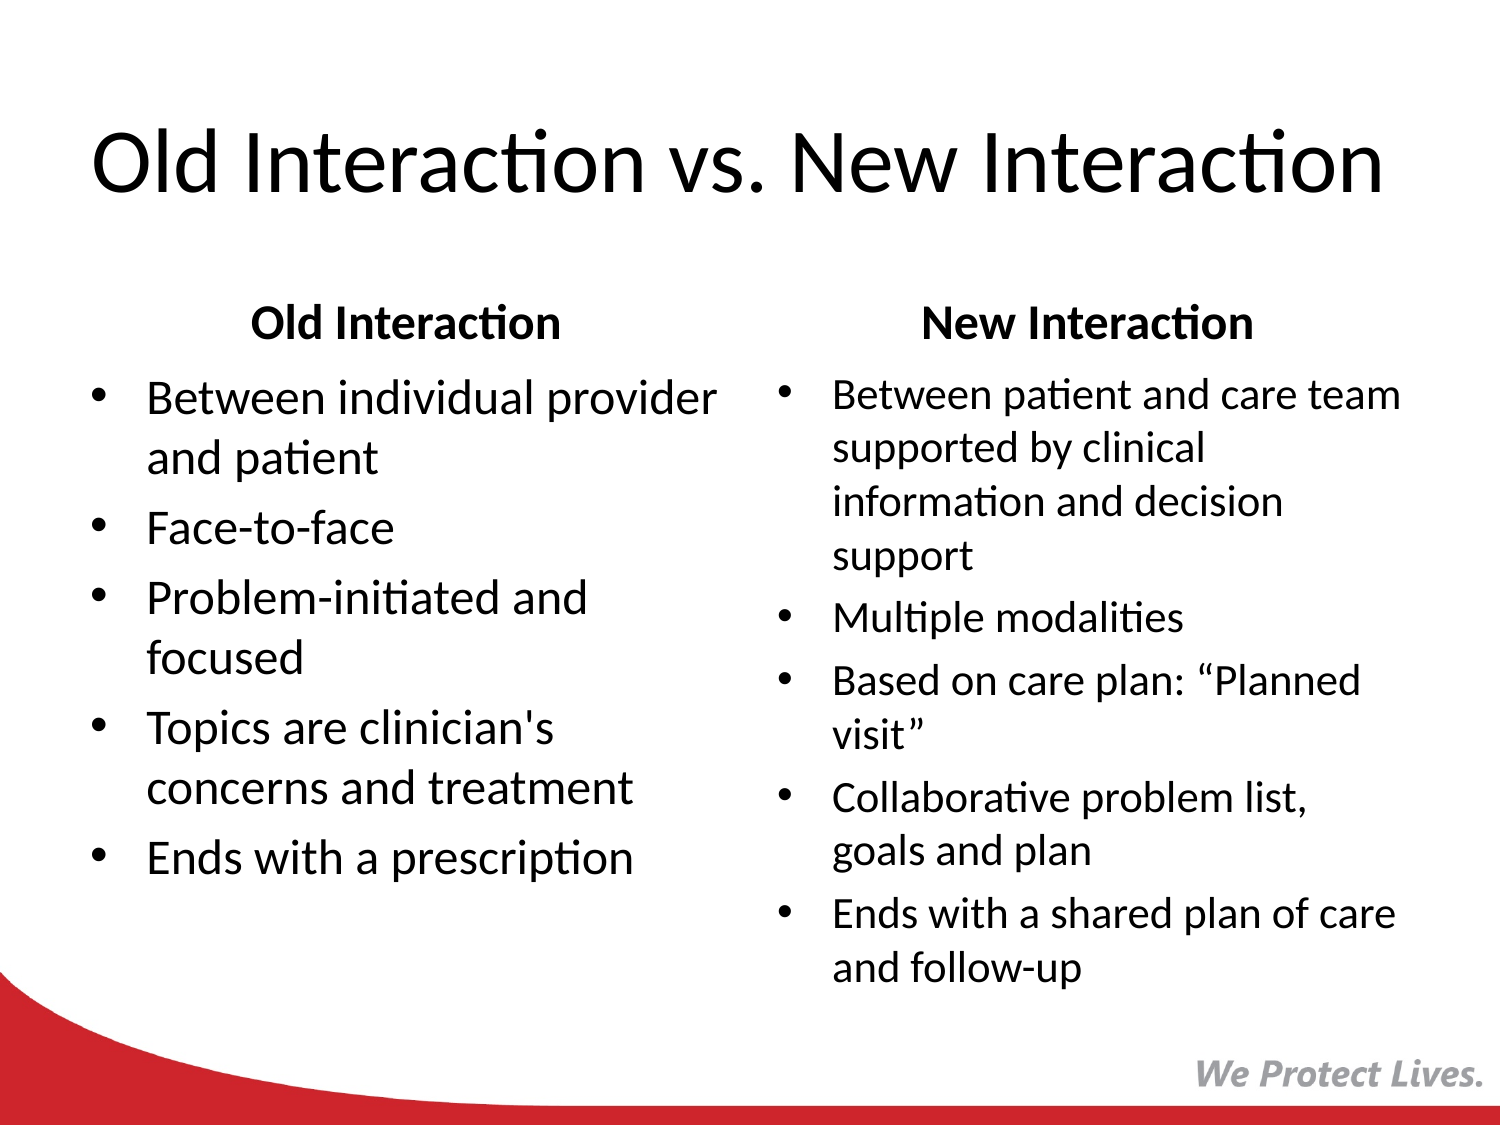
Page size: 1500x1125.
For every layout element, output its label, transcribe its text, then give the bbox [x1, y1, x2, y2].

list Between patient and care team supported by clinical information and decision support Multiple modalities Based on care plan: “Planned visit” Collaborative problem list, goals and plan Ends with a shared plan of care and follow-up [761, 356, 1425, 1005]
list Old Interaction [75, 251, 738, 356]
list Between individual provider and patient Face-to-face Problem-initiated and focused Topics are clinician's concerns and treatment Ends with a prescription [75, 356, 738, 1005]
picture [0, 0, 1500, 1125]
title Old Interaction vs. New Interaction [24, 75, 1475, 238]
list New Interaction [761, 251, 1425, 356]
